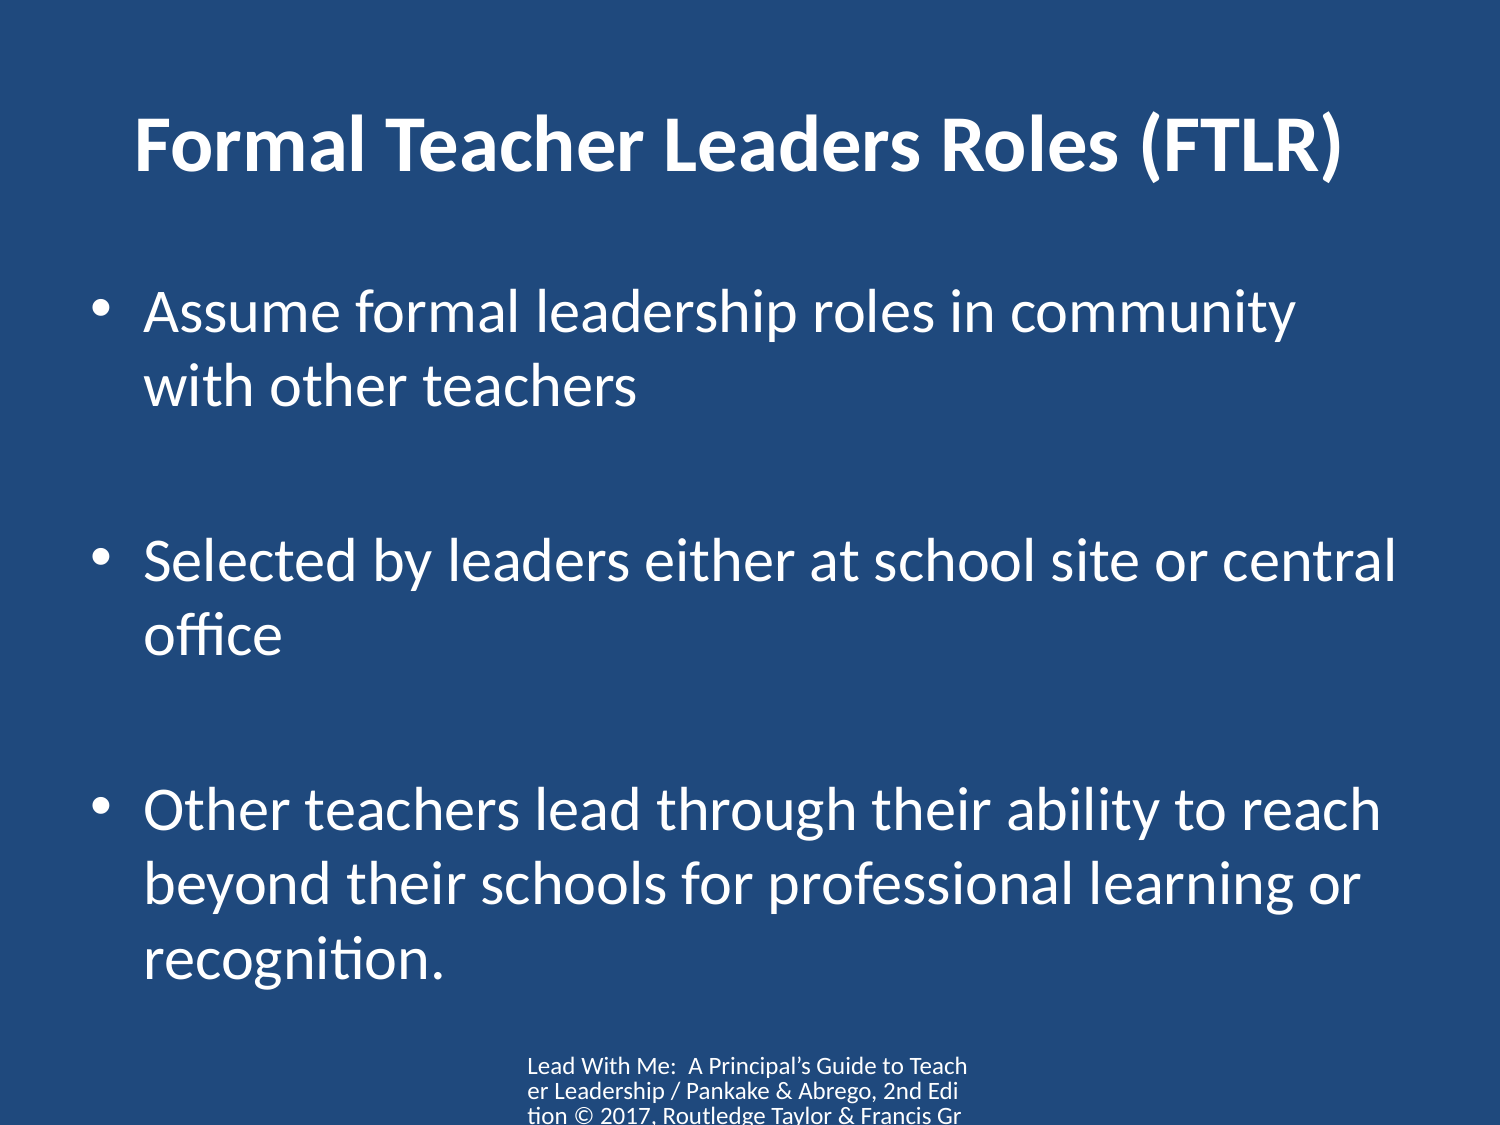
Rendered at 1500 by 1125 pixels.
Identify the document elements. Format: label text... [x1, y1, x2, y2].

footer Lead With Me: A Principal’s Guide to Teacher Leadership / Pankake & Abrego, 2nd Edition © 2017, Routledge Taylor & Francis Group [512, 1034, 988, 1095]
title Formal Teacher Leaders Roles (FTLR) [75, 45, 1425, 233]
list Assume formal leadership roles in community with other teachers Selected by leaders either at school site or central office Other teachers lead through their ability to reach beyond their schools for professional learning or recognition. [75, 262, 1425, 1005]
